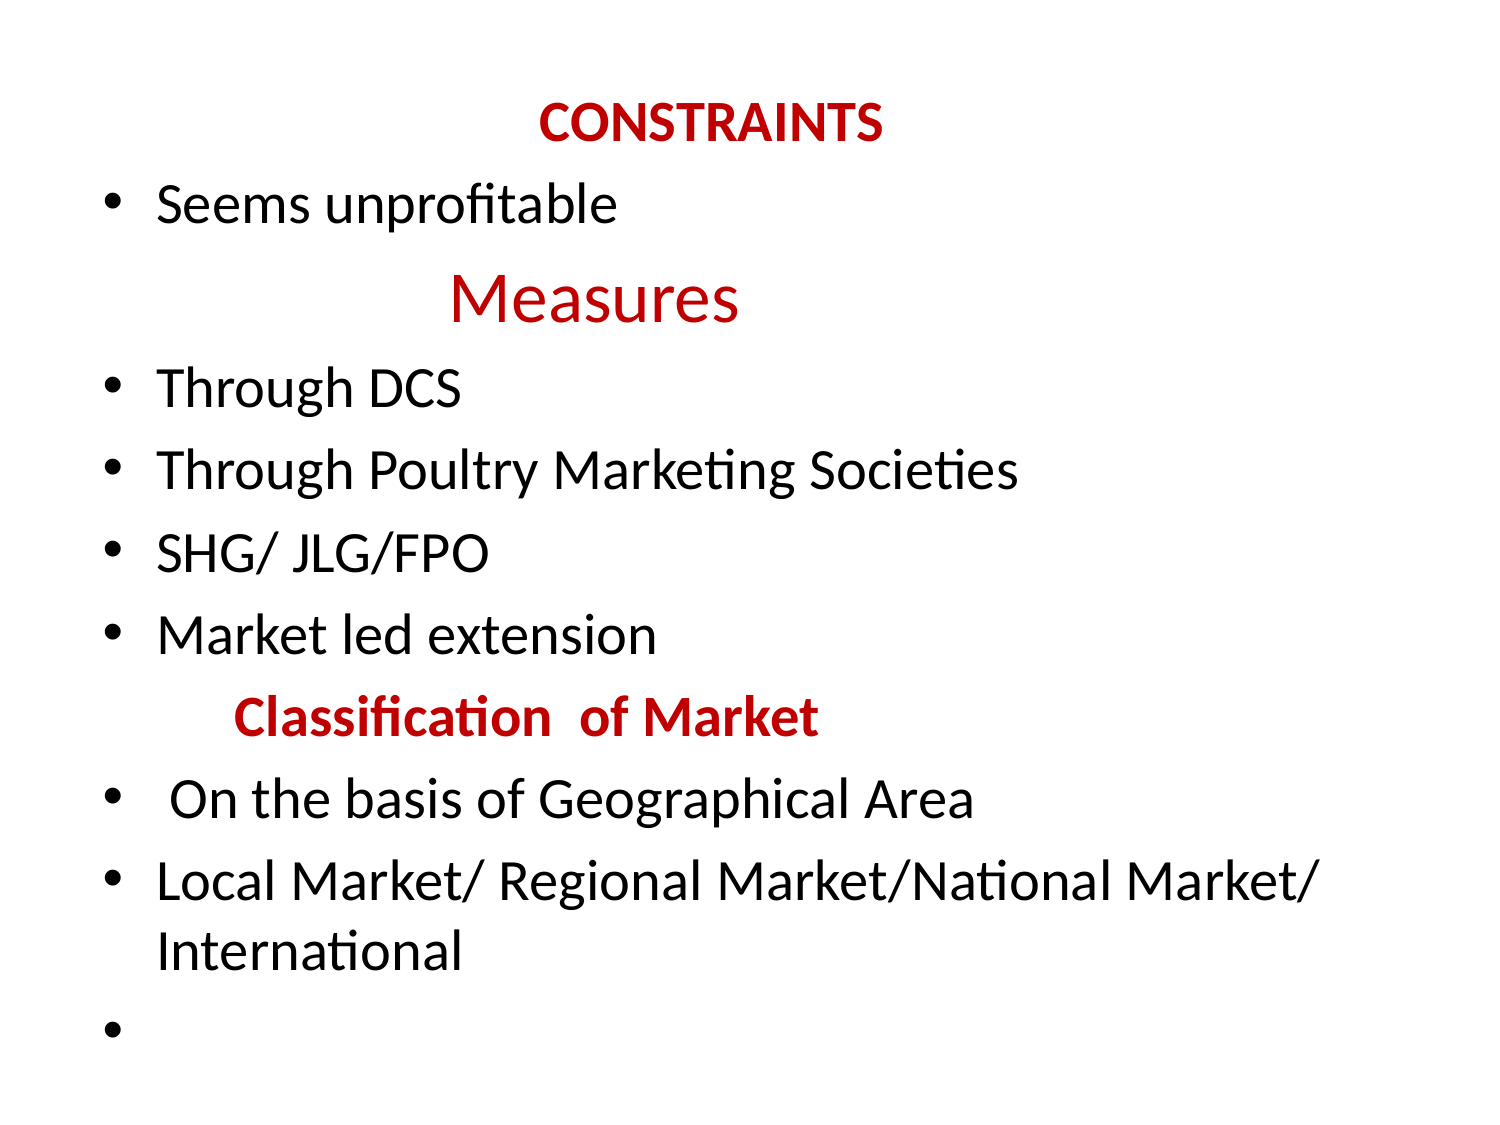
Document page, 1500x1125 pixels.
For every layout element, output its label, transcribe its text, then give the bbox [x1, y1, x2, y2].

list Constraints Seems unprofitable Measures Through DCS Through Poultry Marketing Societies SHG/ JLG/FPO Market led extension Classification of Market On the basis of Geographical Area Local Market/ Regional Market/National Market/ International [87, 75, 1425, 1075]
